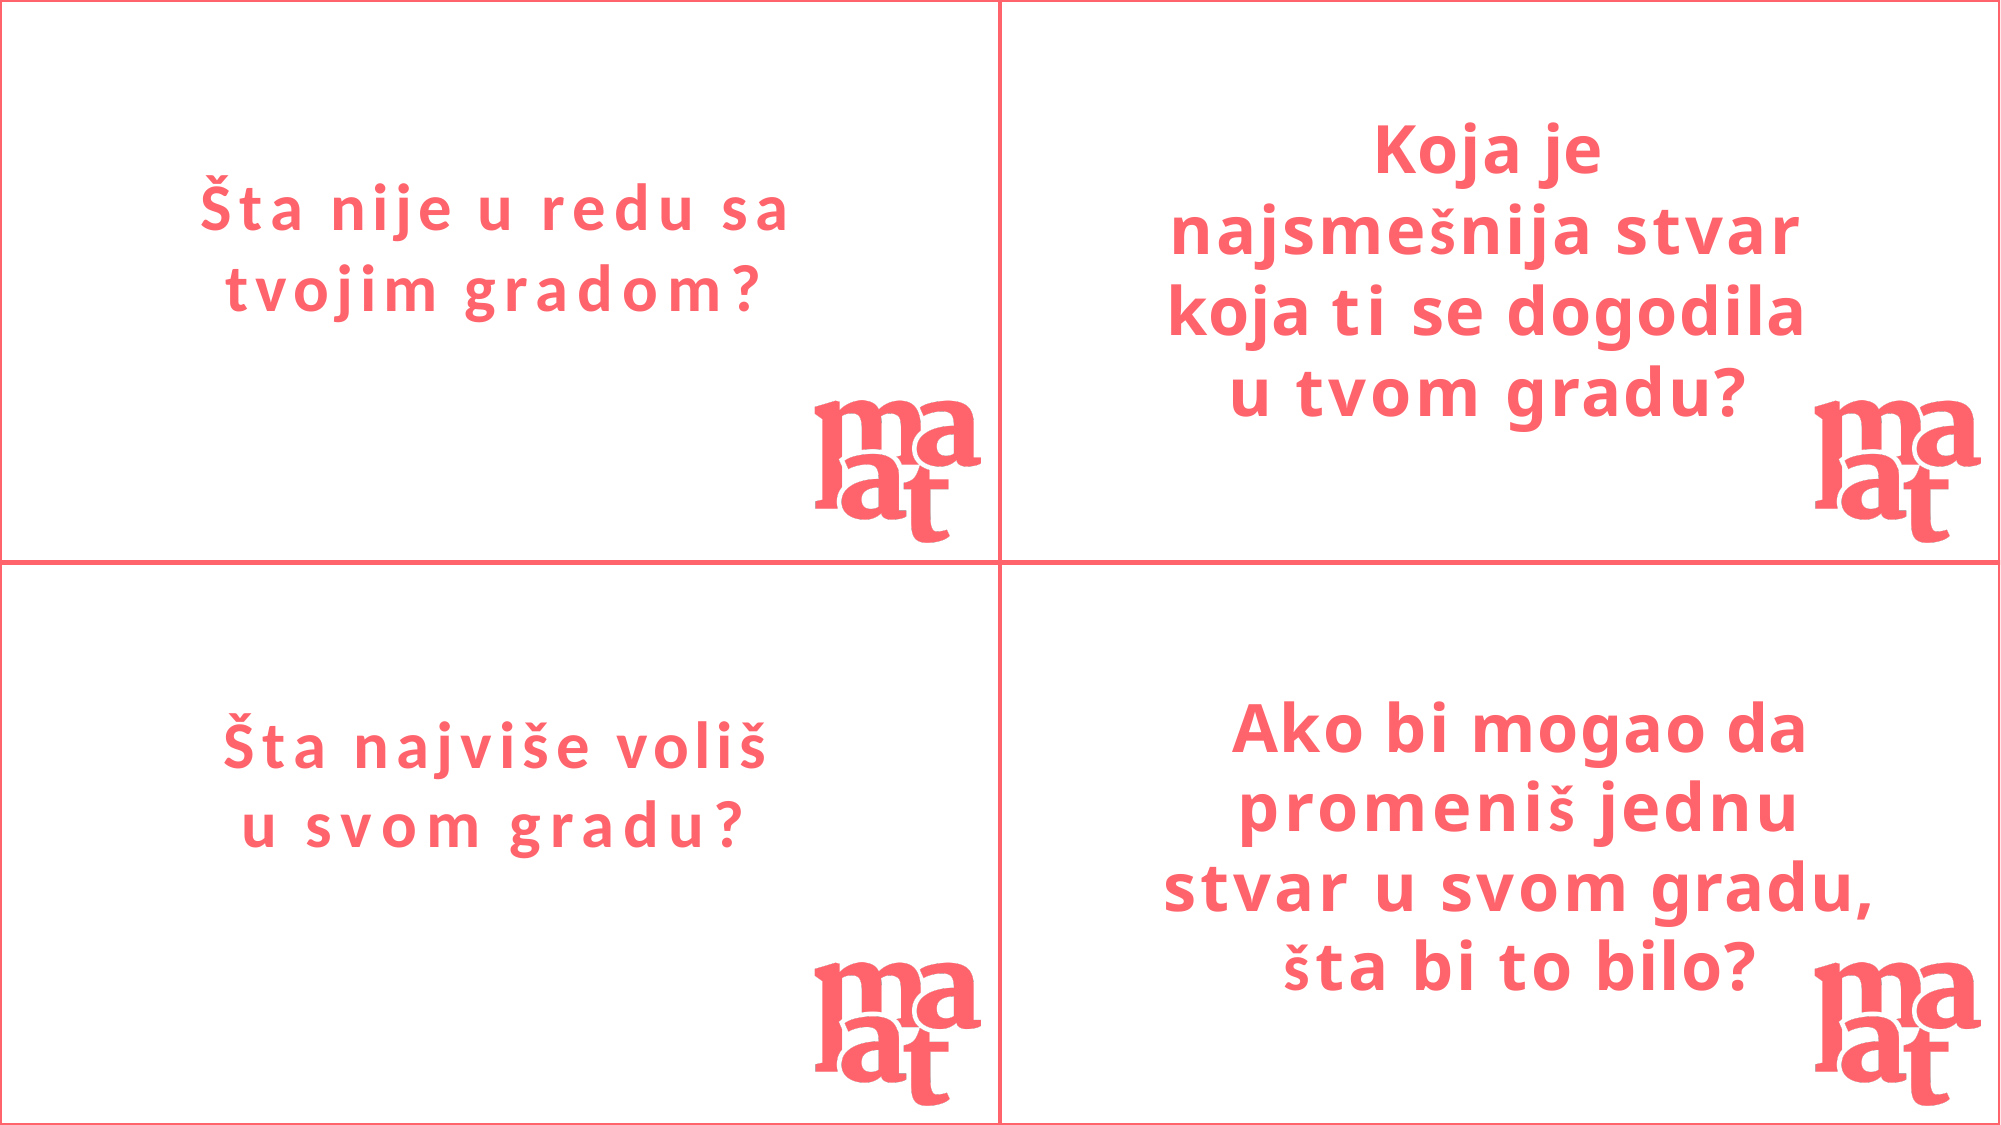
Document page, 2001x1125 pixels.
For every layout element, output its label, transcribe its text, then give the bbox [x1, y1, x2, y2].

text_box Ako bi mogao da promeniš jednu stvar u svom gradu, šta bi to bilo? [1146, 681, 1893, 1005]
text_box Šta nije u redu sa tvojim gradom? [198, 162, 804, 325]
text_box Šta najviše voliš u svom gradu? [221, 697, 779, 861]
picture [1814, 962, 1981, 1106]
picture [1814, 400, 1981, 543]
picture [814, 962, 981, 1106]
picture [814, 400, 981, 543]
title Koja je najsmešnija stvar koja ti se dogodila u tvom gradu? [1148, 106, 1825, 430]
